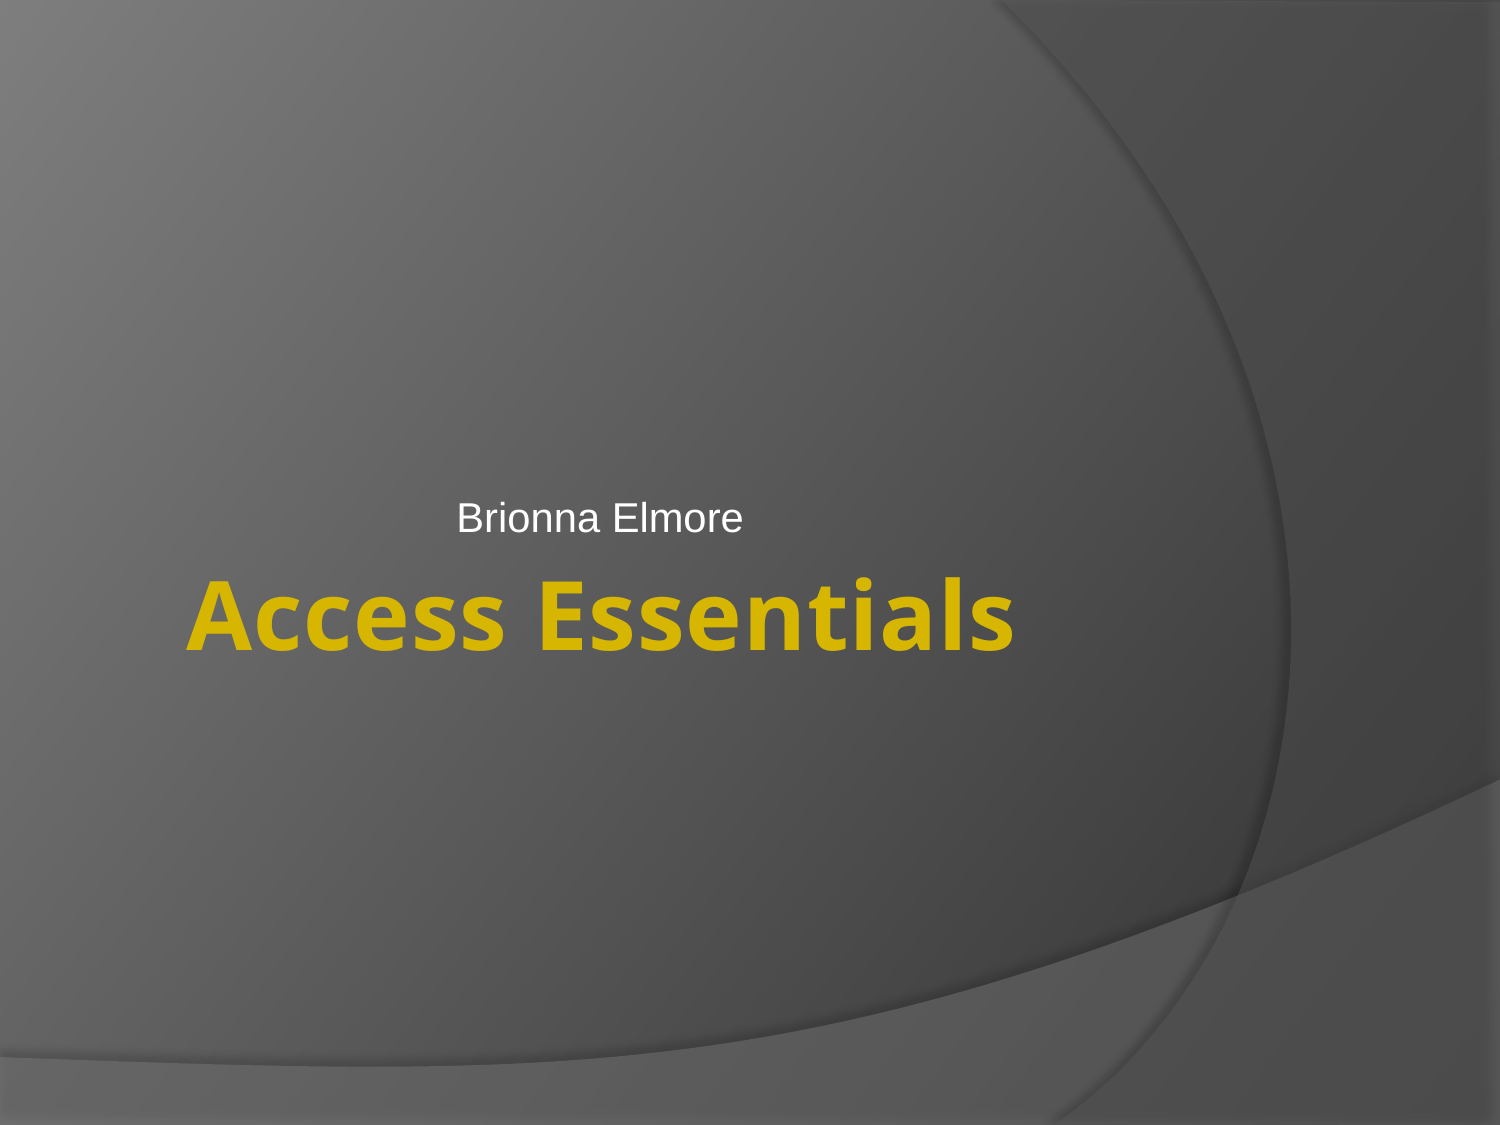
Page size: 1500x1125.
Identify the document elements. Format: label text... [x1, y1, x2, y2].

title Access Essentials [70, 547, 1134, 925]
subtitle Brionna Elmore [71, 253, 1134, 541]
